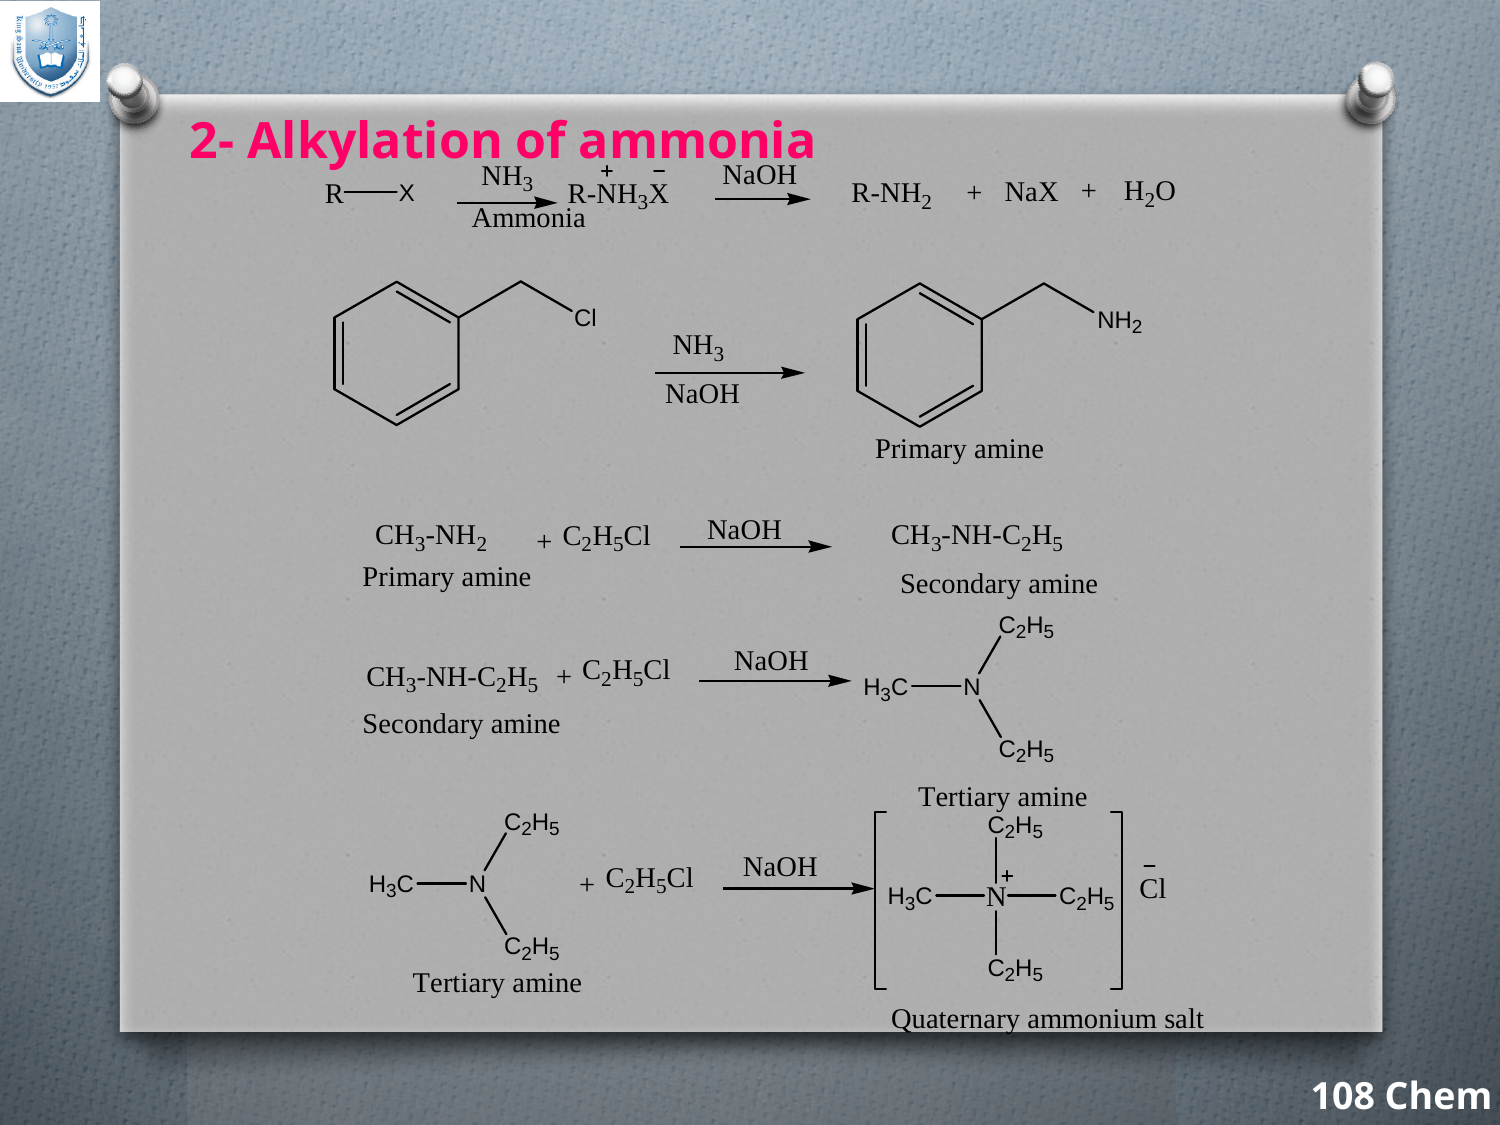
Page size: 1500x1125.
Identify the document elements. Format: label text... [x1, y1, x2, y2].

picture [0, 1, 198, 153]
list 2- Alkylation of ammonia [174, 101, 1257, 939]
picture [1317, 35, 1439, 156]
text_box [324, 162, 1205, 1036]
text_box 108 Chem [1295, 1064, 1500, 1125]
